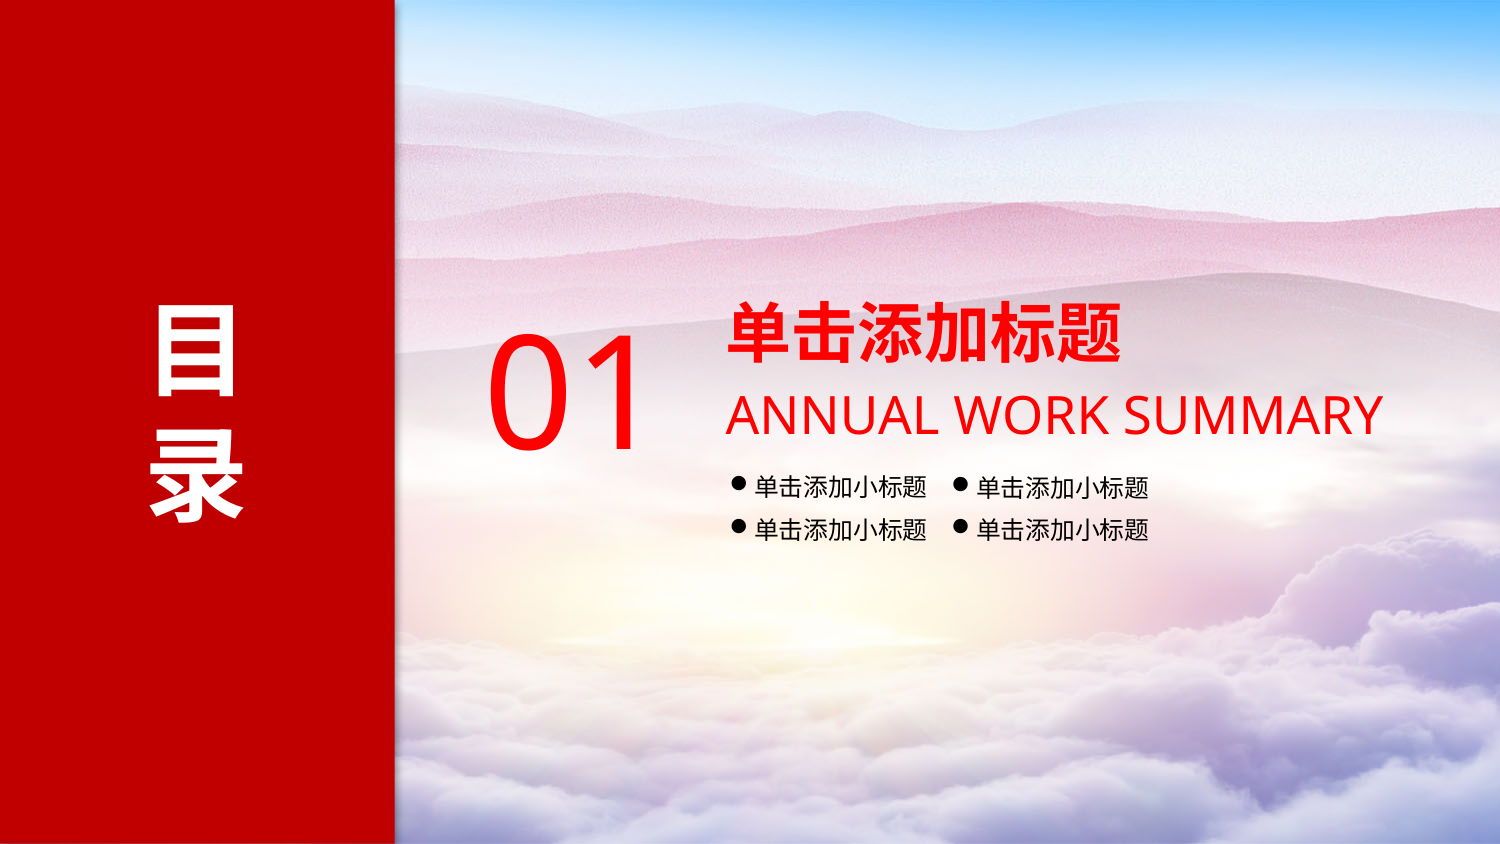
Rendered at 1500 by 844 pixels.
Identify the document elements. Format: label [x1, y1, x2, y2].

text_box [0, 0, 395, 844]
picture [395, 0, 1500, 844]
